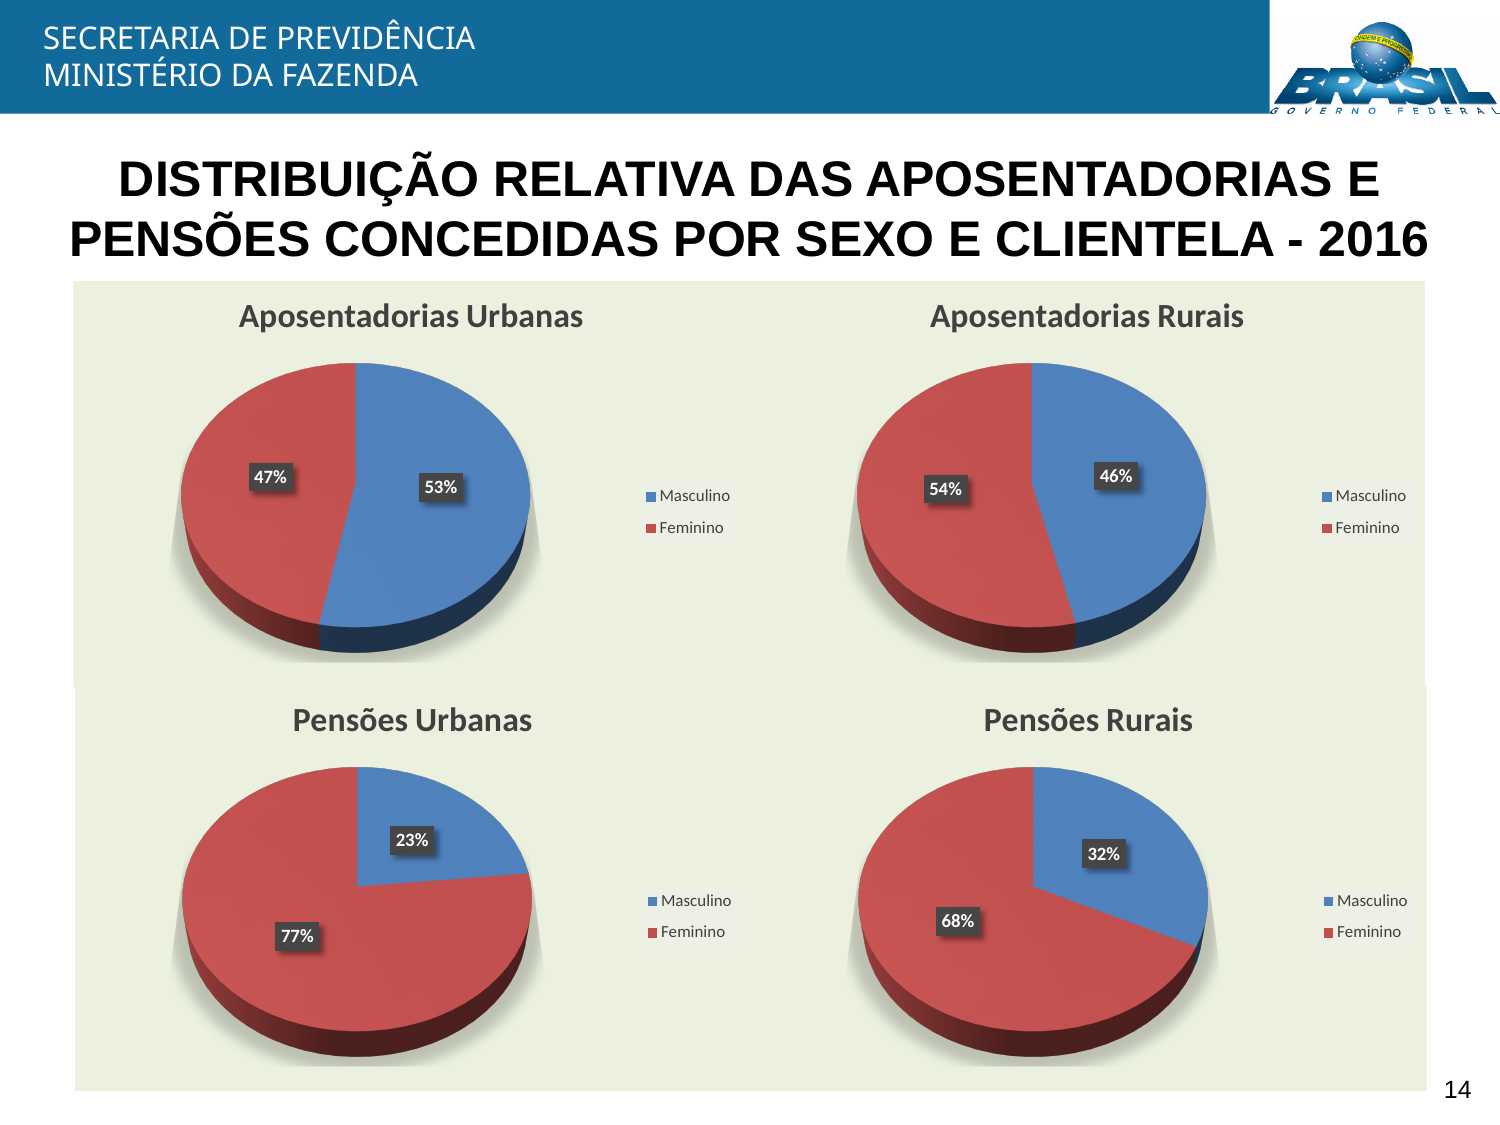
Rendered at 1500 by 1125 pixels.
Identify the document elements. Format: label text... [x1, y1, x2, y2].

picture [73, 280, 1427, 1091]
picture [1270, 22, 1500, 114]
text_box DISTRIBUIÇÃO RELATIVA DAS APOSENTADORIAS E PENSÕES CONCEDIDAS POR SEXO E CLIENTELA - 2016 [0, 137, 1500, 276]
